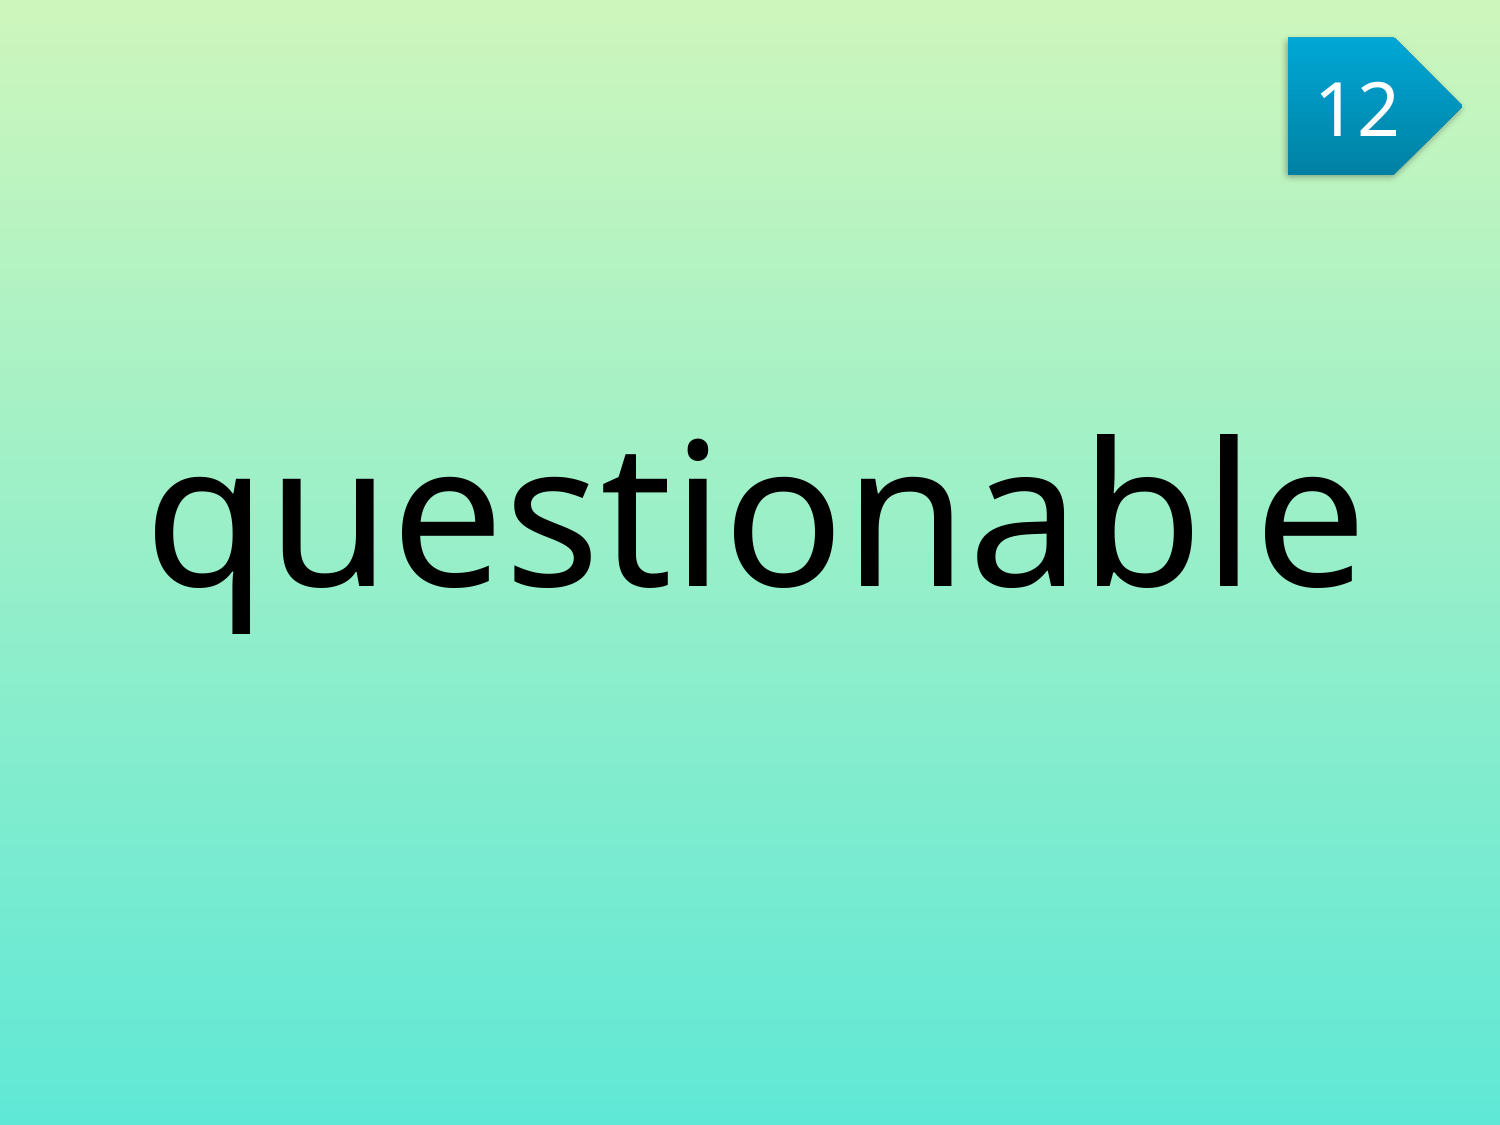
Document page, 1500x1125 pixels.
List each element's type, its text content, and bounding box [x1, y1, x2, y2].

title questionable [50, 412, 1463, 600]
text_box 12 [1287, 37, 1463, 175]
